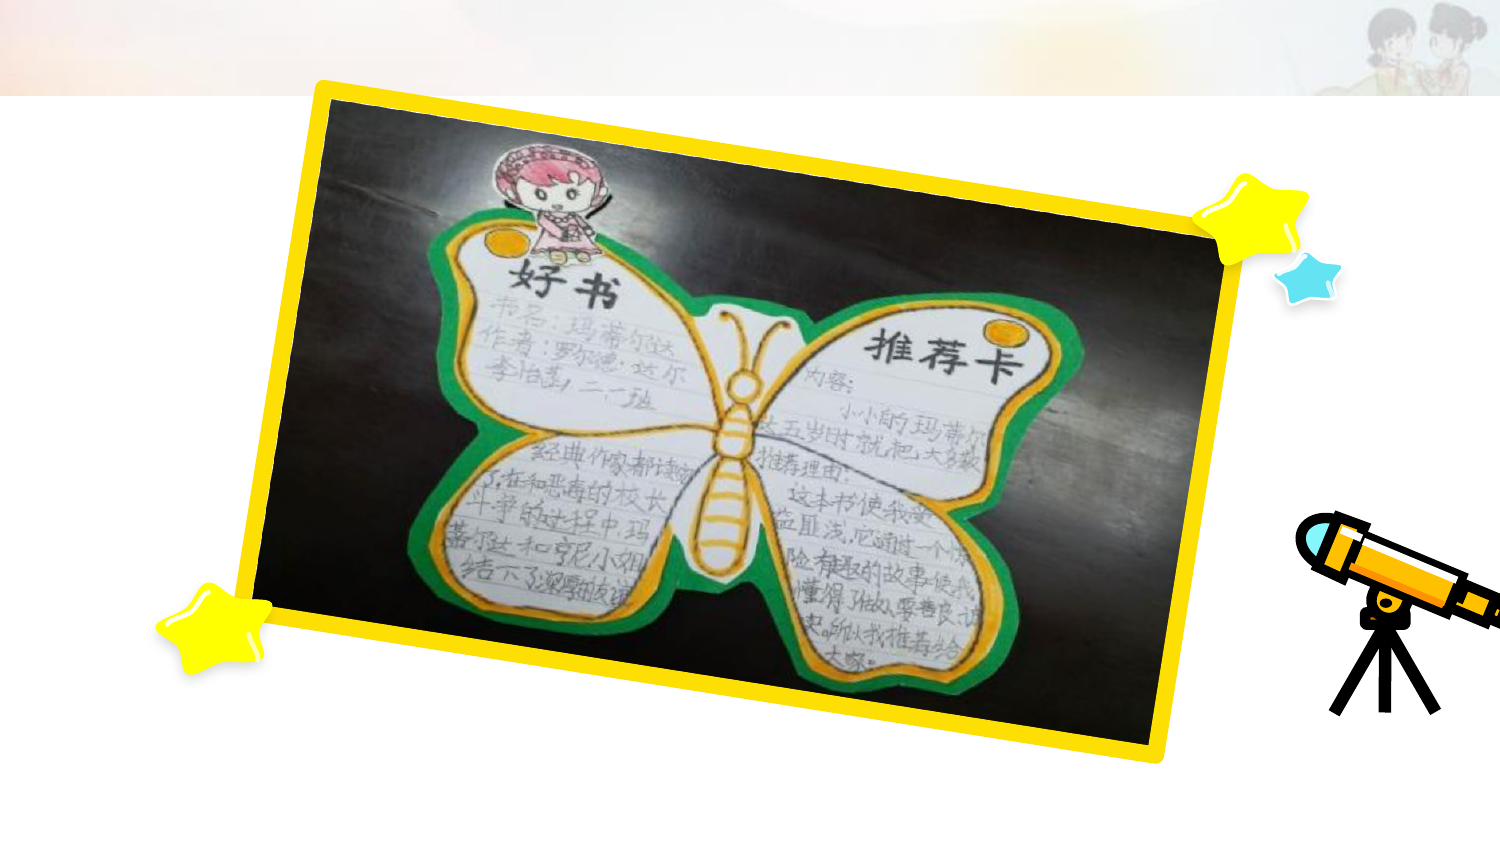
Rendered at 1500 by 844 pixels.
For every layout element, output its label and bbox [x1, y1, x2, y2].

picture [255, 100, 1224, 745]
text_box [1273, 250, 1345, 303]
picture [0, 0, 1500, 96]
text_box [1194, 172, 1311, 259]
text_box [1293, 529, 1500, 714]
text_box [157, 582, 275, 668]
